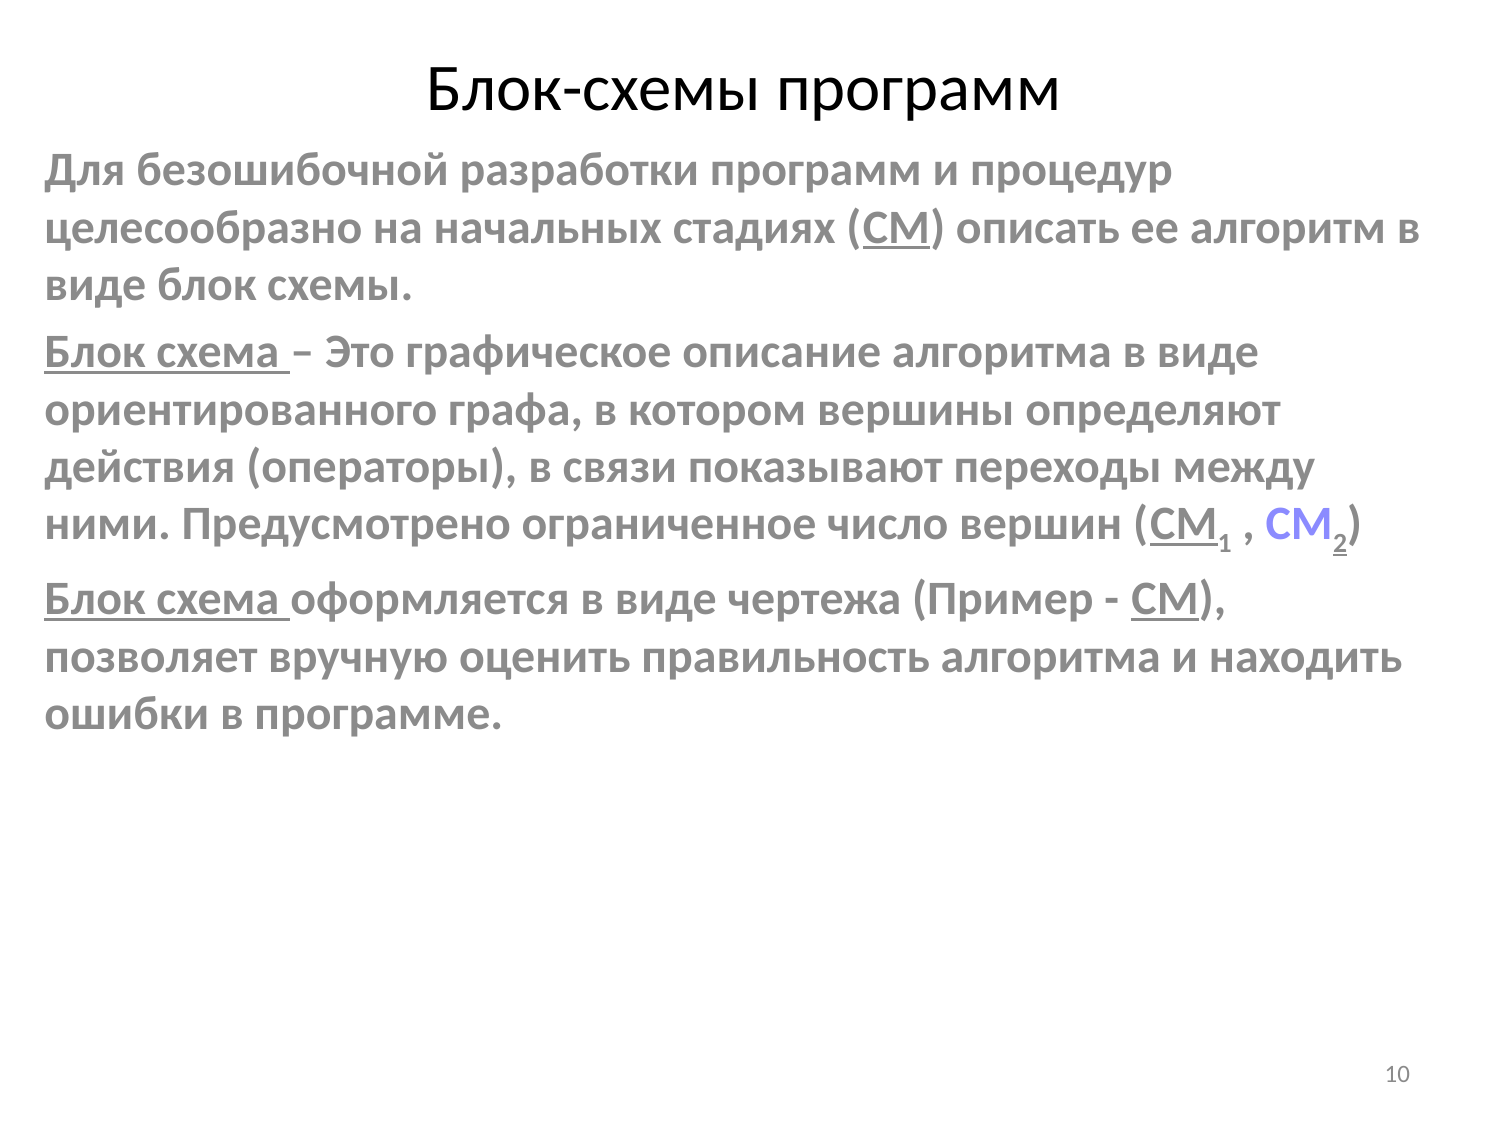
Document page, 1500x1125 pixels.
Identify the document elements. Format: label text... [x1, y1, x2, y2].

slide_number 10 [1074, 1042, 1425, 1103]
text_box Для безошибочной разработки программ и процедур целесообразно на начальных стадиях (СМ) описать ее алгоритм в виде блок схемы. Блок схема – Это графическое описание алгоритма в виде ориентированного графа, в котором вершины определяют действия (операторы), в связи показывают переходы между ними. Предусмотрено ограниченное число вершин (СМ1 , СМ2) Блок схема оформляется в виде чертежа (Пример - СМ), позволяет вручную оценить правильность алгоритма и находить ошибки в программе. [29, 130, 1453, 970]
title Блок-схемы программ [135, 19, 1353, 130]
